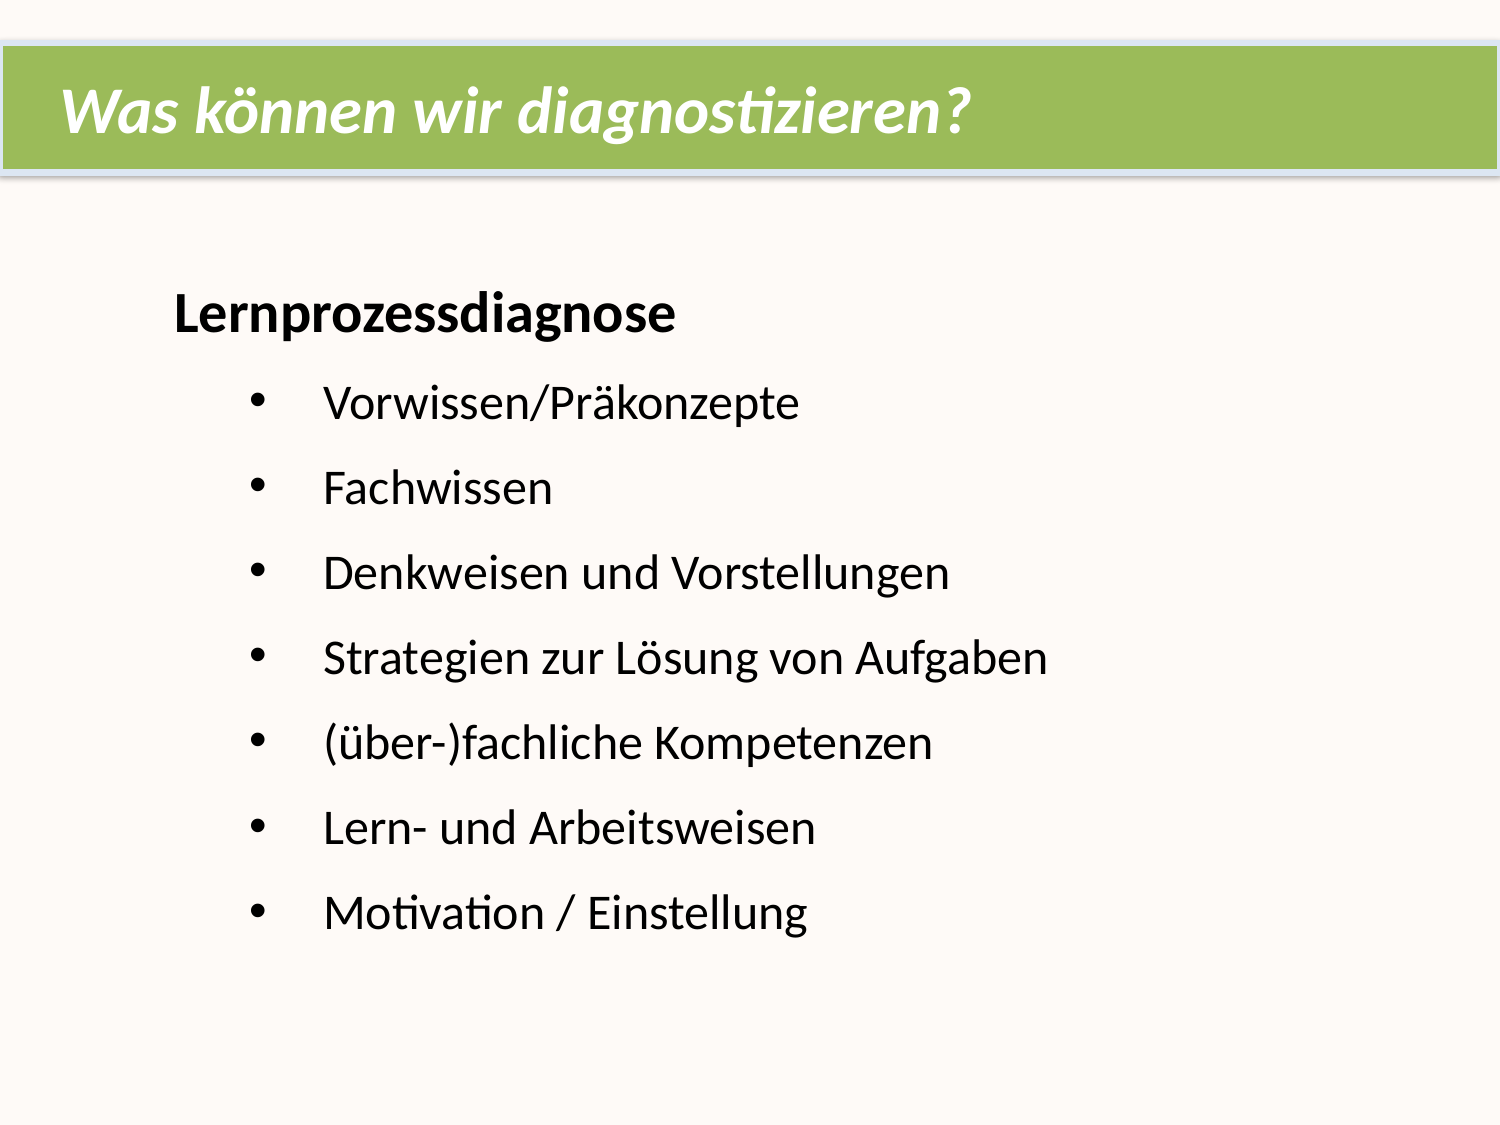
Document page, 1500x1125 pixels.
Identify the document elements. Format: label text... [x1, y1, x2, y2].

text_box Lernprozessdiagnose Vorwissen/Präkonzepte Fachwissen Denkweisen und Vorstellungen Strategien zur Lösung von Aufgaben (über-)fachliche Kompetenzen Lern- und Arbeitsweisen Motivation / Einstellung [159, 267, 1199, 948]
text_box Was können wir diagnostizieren? [0, 40, 1500, 176]
